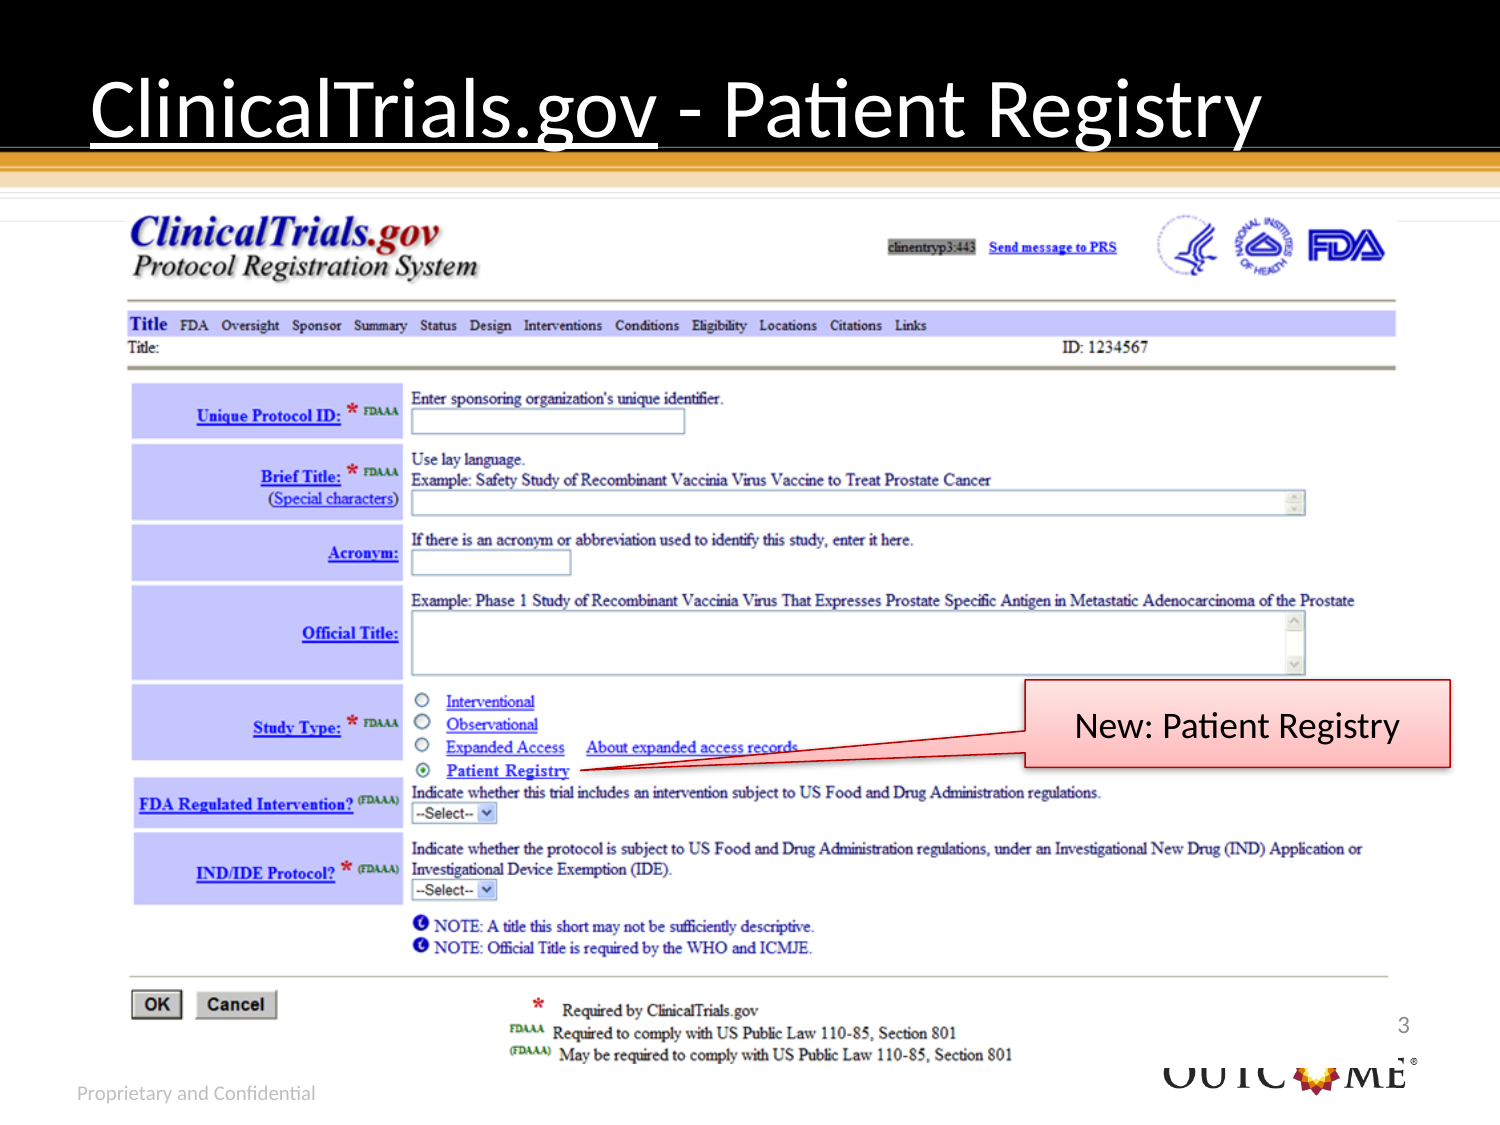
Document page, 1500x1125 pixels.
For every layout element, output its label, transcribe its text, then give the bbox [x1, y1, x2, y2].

title ClinicalTrials.gov - Patient Registry [75, 45, 1425, 163]
picture [1163, 1068, 1418, 1096]
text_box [124, 204, 1451, 1068]
picture [0, 0, 1500, 223]
